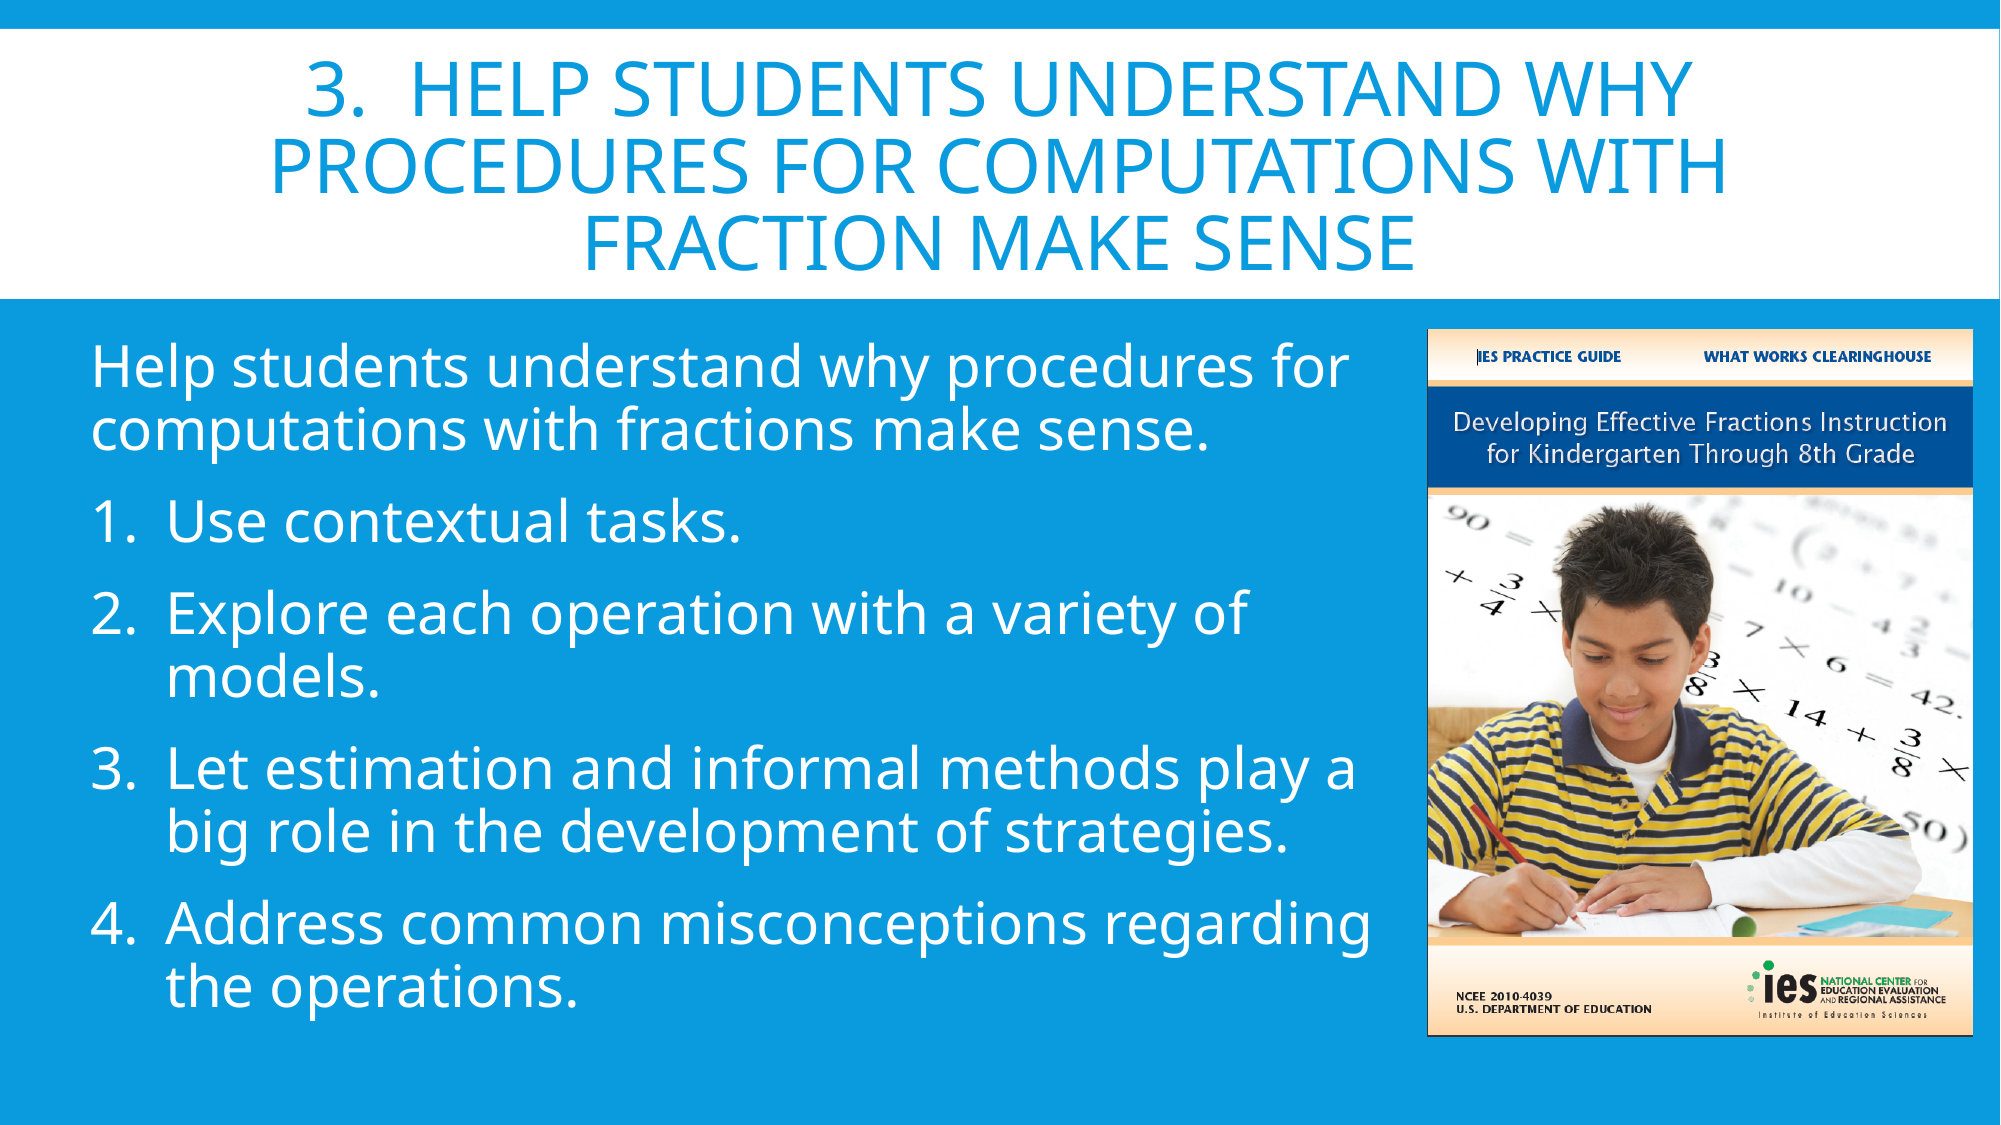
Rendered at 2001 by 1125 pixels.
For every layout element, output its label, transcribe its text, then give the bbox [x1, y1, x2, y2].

list Help students understand why procedures for computations with fractions make sense. Use contextual tasks. Explore each operation with a variety of models. Let estimation and informal methods play a big role in the development of strategies. Address common misconceptions regarding the operations. [75, 329, 1412, 1062]
title 3. Help students understand why procedures for computations with fraction make sense [197, 46, 1803, 295]
picture [1428, 330, 1972, 1036]
